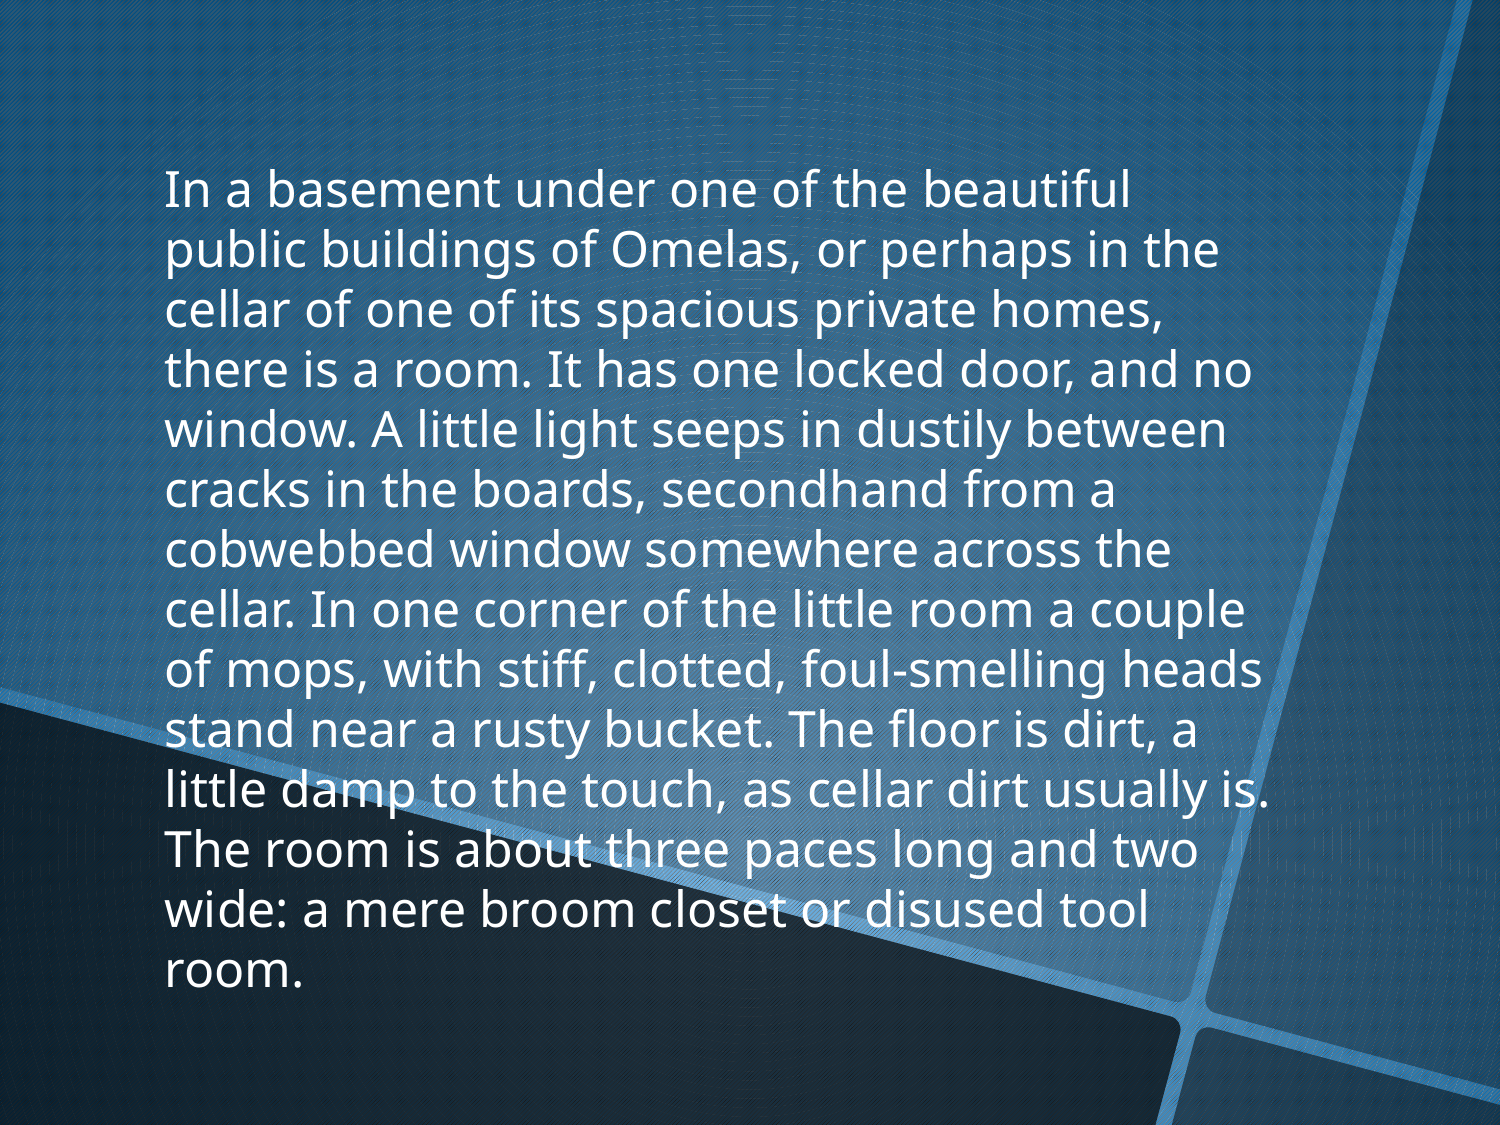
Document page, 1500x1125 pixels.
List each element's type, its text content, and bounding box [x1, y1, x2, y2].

text_box In a basement under one of the beautiful public buildings of Omelas, or perhaps in the cellar of one of its spacious private homes, there is a room. It has one locked door, and no window. A little light seeps in dustily between cracks in the boards, secondhand from a cobwebbed window somewhere across the cellar. In one corner of the little room a couple of mops, with stiff, clotted, foul-smelling heads stand near a rusty bucket. The floor is dirt, a little damp to the touch, as cellar dirt usually is. The room is about three paces long and two wide: a mere broom closet or disused tool room. [149, 149, 1288, 1005]
